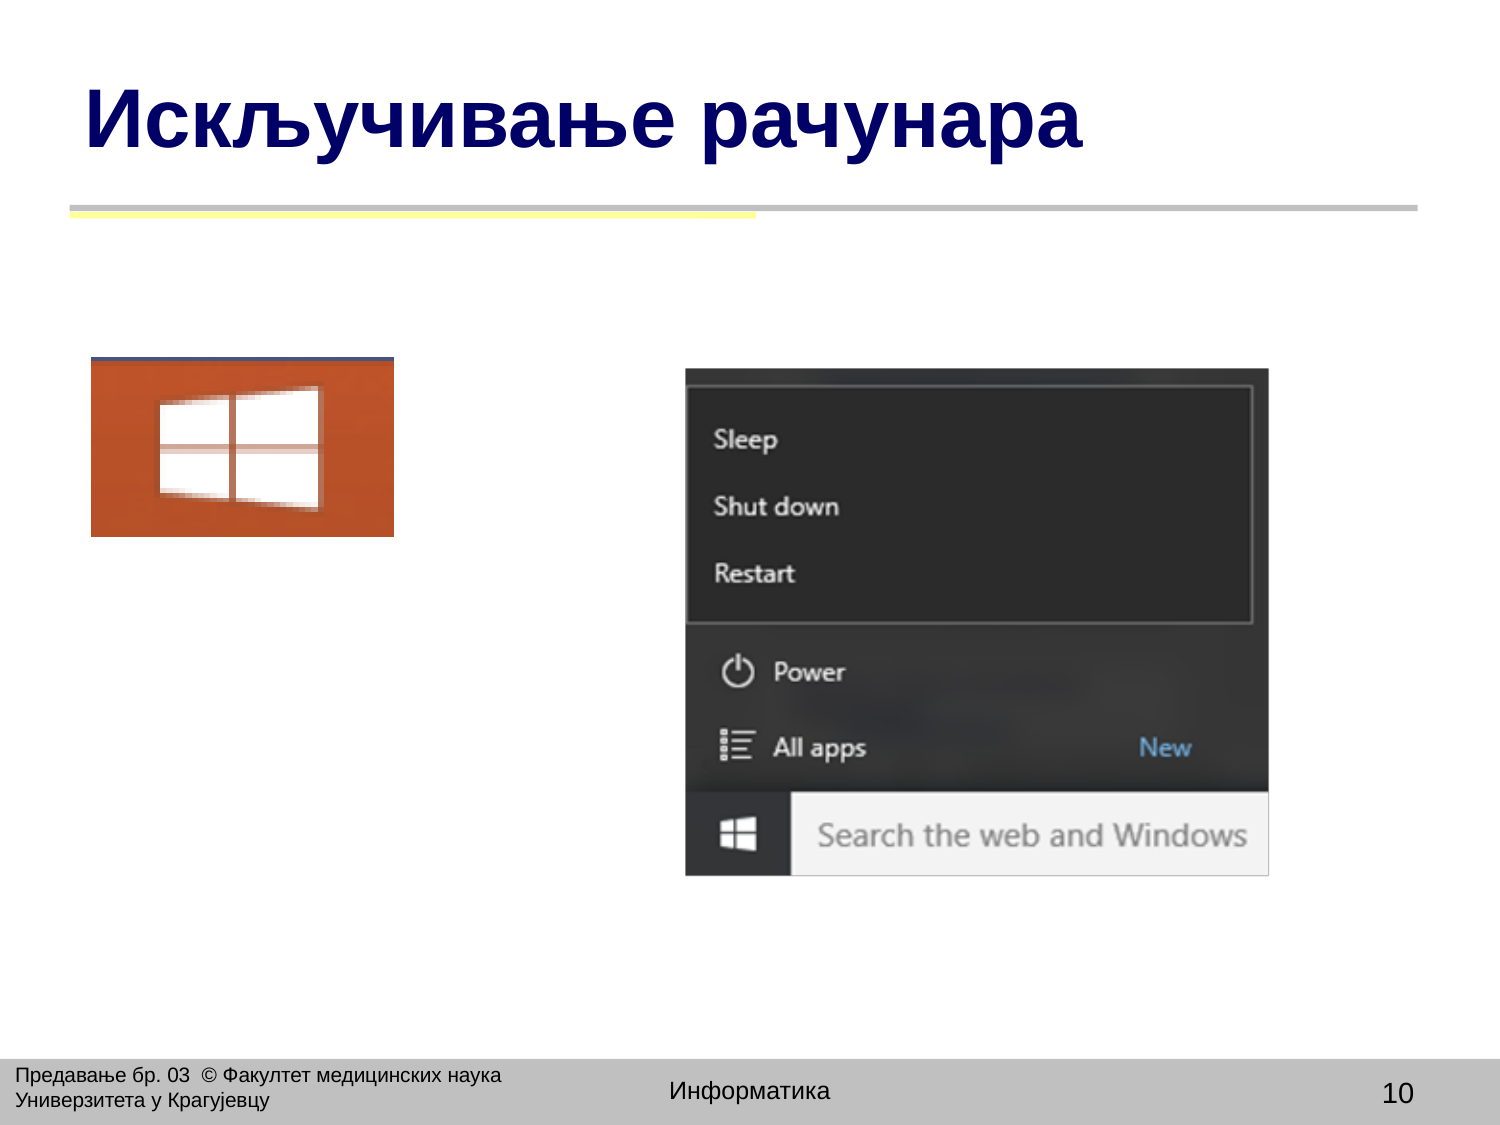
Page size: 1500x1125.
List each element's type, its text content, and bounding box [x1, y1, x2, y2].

slide_number 10 [1079, 1066, 1430, 1125]
slide_number Предавање бр. 03 © Факултет медицинских наука Универзитета у Крагујевцу [0, 1053, 614, 1108]
footer Информатика [512, 1066, 988, 1125]
picture [91, 357, 394, 537]
title Искључивање рачунара [69, 19, 1426, 208]
picture [681, 364, 1272, 878]
